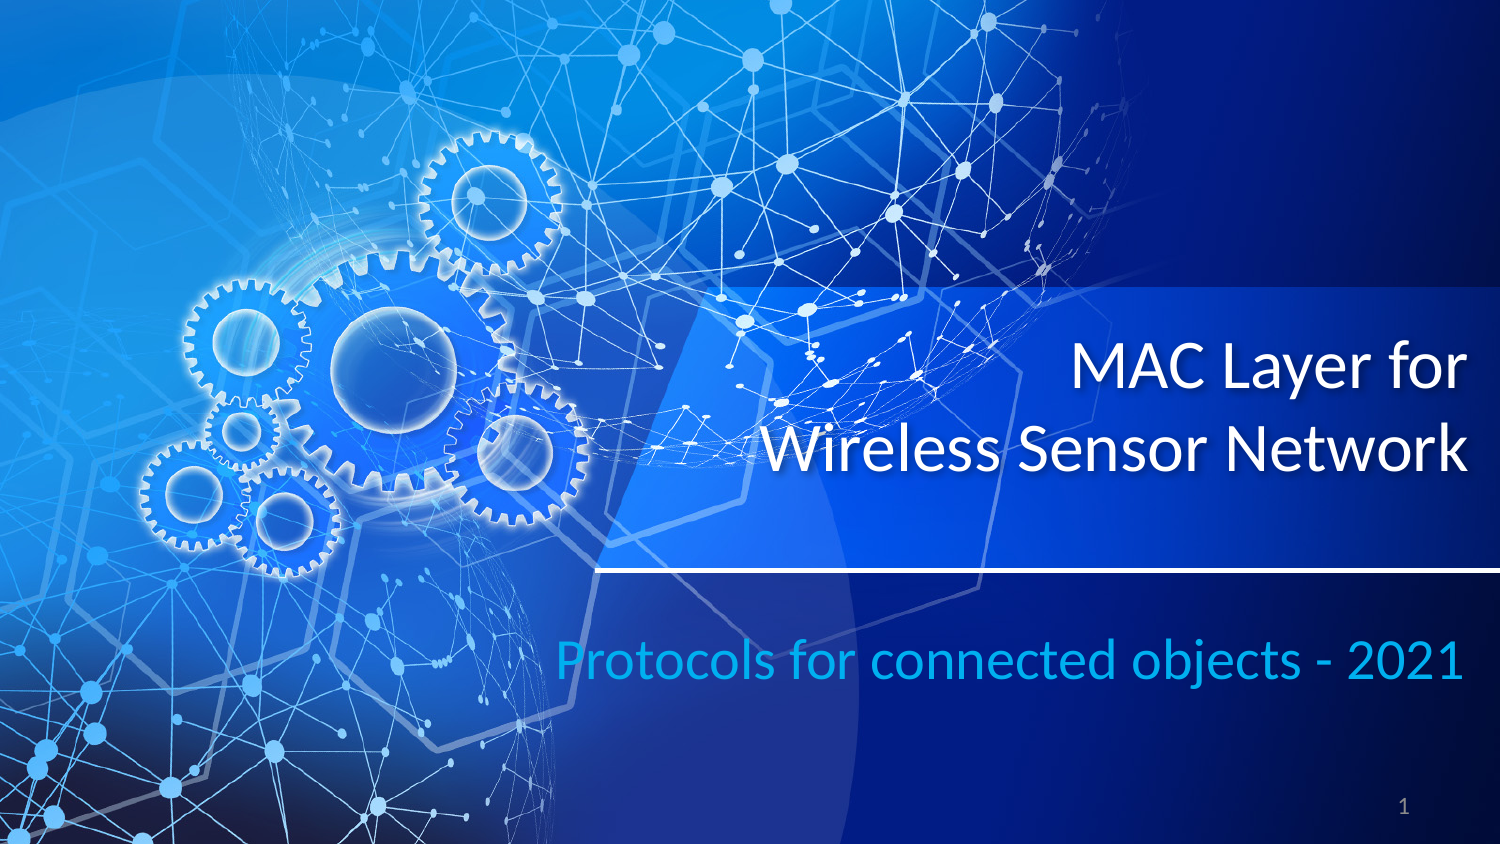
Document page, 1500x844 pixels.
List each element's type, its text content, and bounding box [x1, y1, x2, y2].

title MAC Layer for Wireless Sensor Network [250, 310, 1500, 577]
subtitle Protocols for connected objects - 2021 [250, 613, 1481, 733]
picture [0, 0, 1500, 844]
slide_number 1 [1074, 782, 1425, 827]
